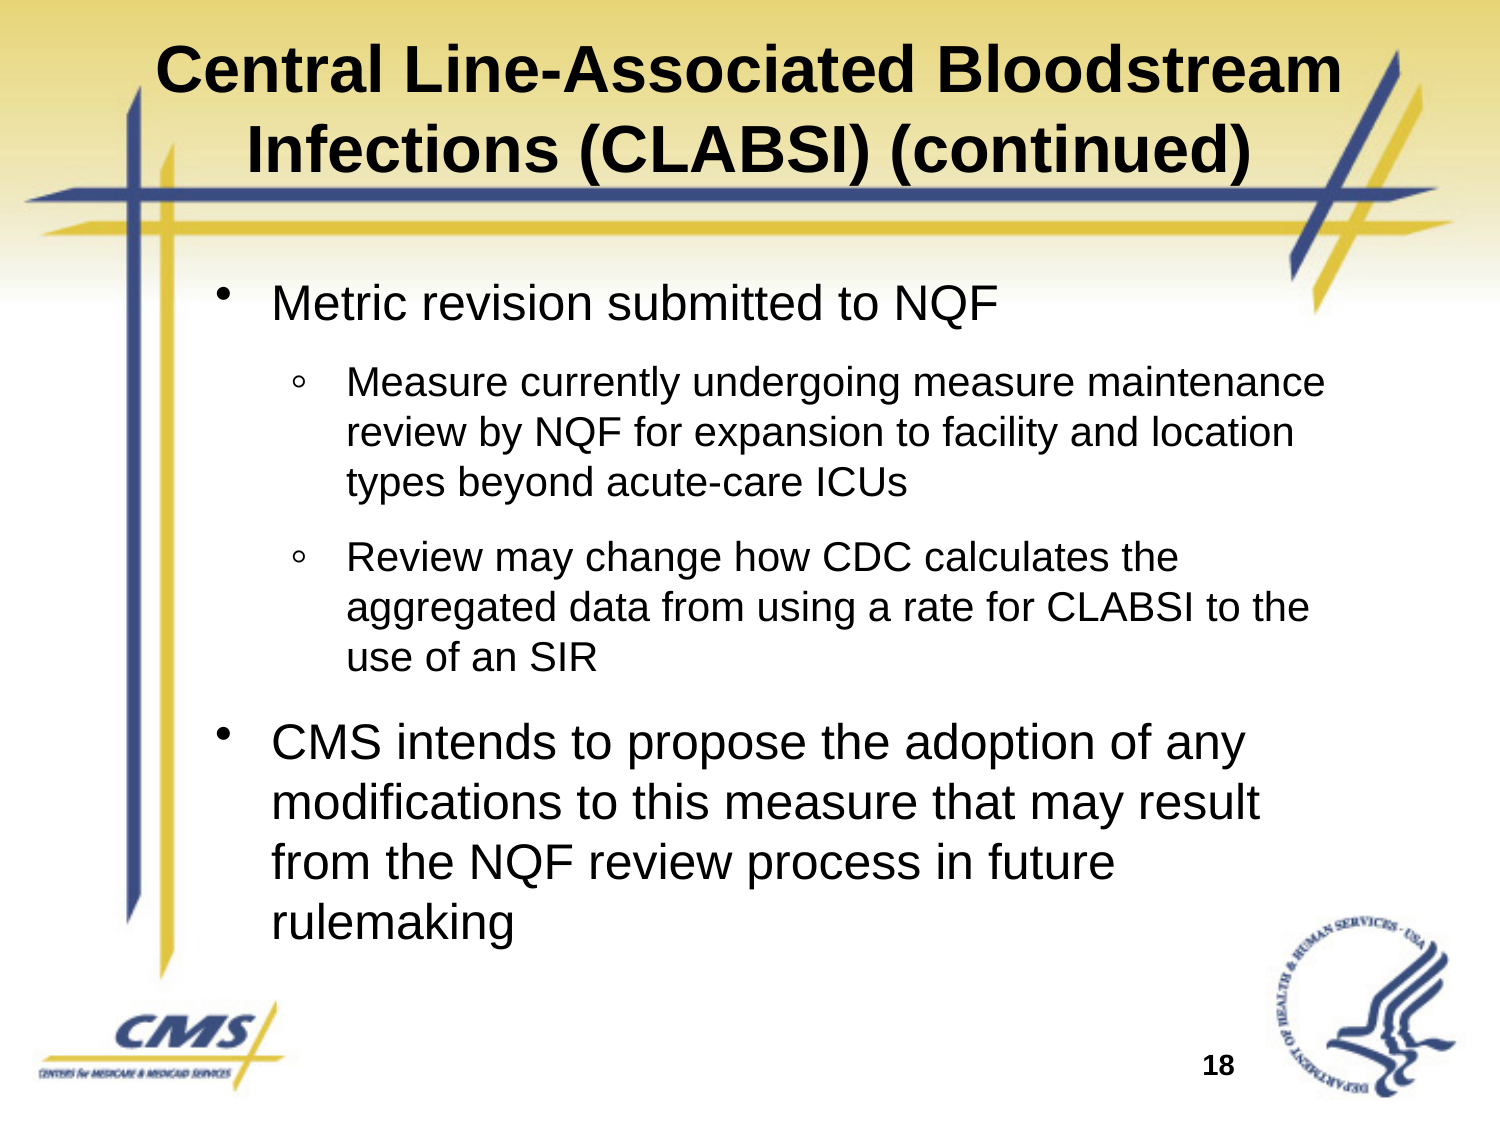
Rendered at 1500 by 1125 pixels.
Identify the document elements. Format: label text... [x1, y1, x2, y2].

title Central Line-Associated Bloodstream Infections (CLABSI) (continued) [112, 12, 1388, 201]
picture [0, 0, 1500, 1125]
list Metric revision submitted to NQF Measure currently undergoing measure maintenance review by NQF for expansion to facility and location types beyond acute-care ICUs Review may change how CDC calculates the aggregated data from using a rate for CLABSI to the use of an SIR CMS intends to propose the adoption of any modifications to this measure that may result from the NQF review process in future rulemaking [199, 262, 1376, 988]
